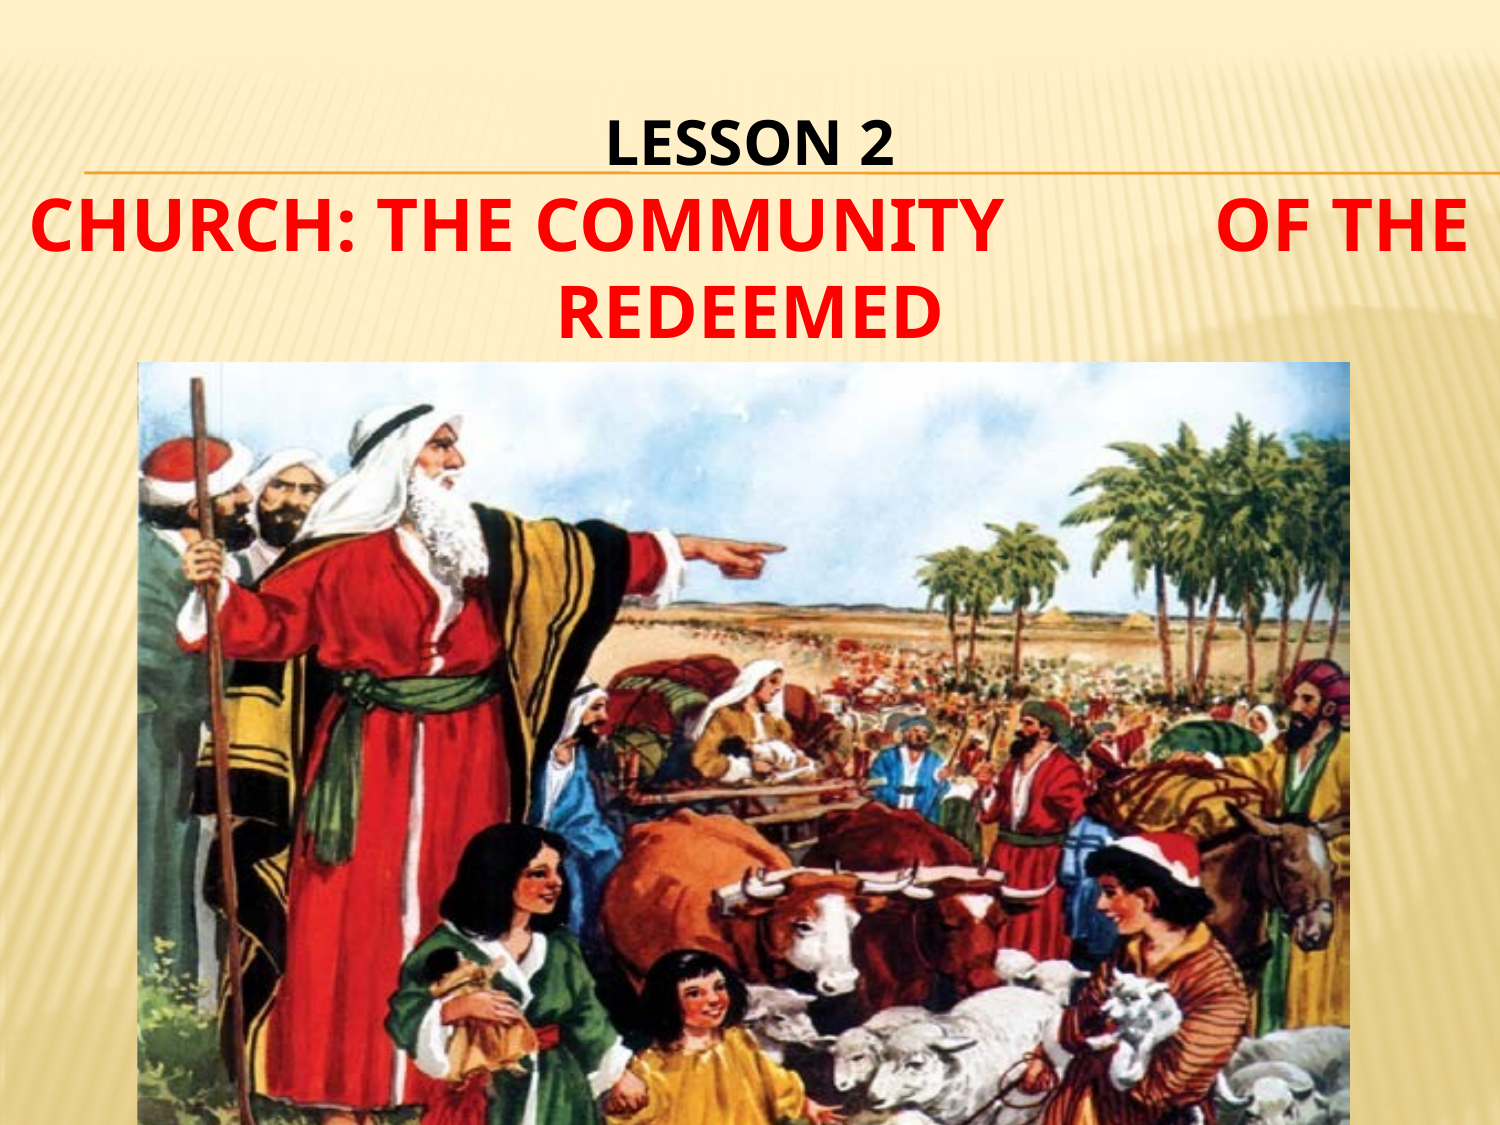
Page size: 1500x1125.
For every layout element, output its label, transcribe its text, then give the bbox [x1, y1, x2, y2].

picture [137, 362, 1351, 1125]
text_box LESSON 2 CHURCH: THE COMMUNITY OF THE REDEEMED [0, 95, 1500, 361]
